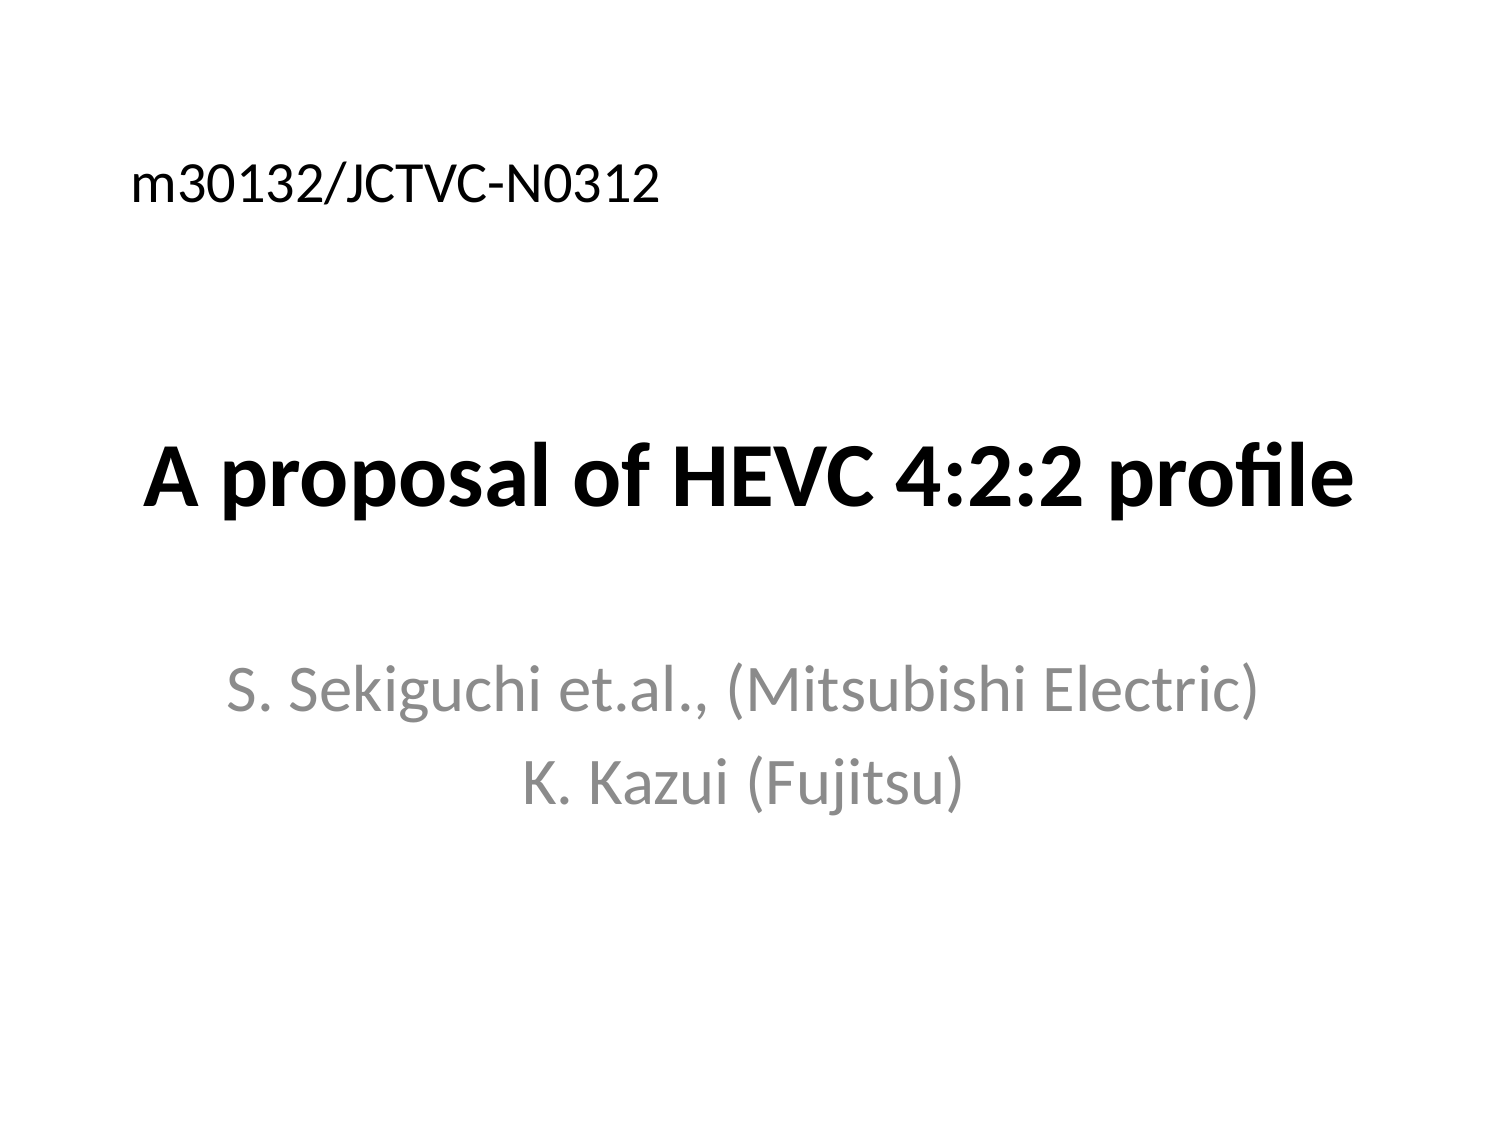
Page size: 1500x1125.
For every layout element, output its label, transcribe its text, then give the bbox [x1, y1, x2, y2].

subtitle S. Sekiguchi et.al., (Mitsubishi Electric) K. Kazui (Fujitsu) [123, 637, 1365, 925]
title A proposal of HEVC 4:2:2 profile [112, 349, 1388, 591]
text_box m30132/JCTVC-N0312 [116, 137, 677, 222]
